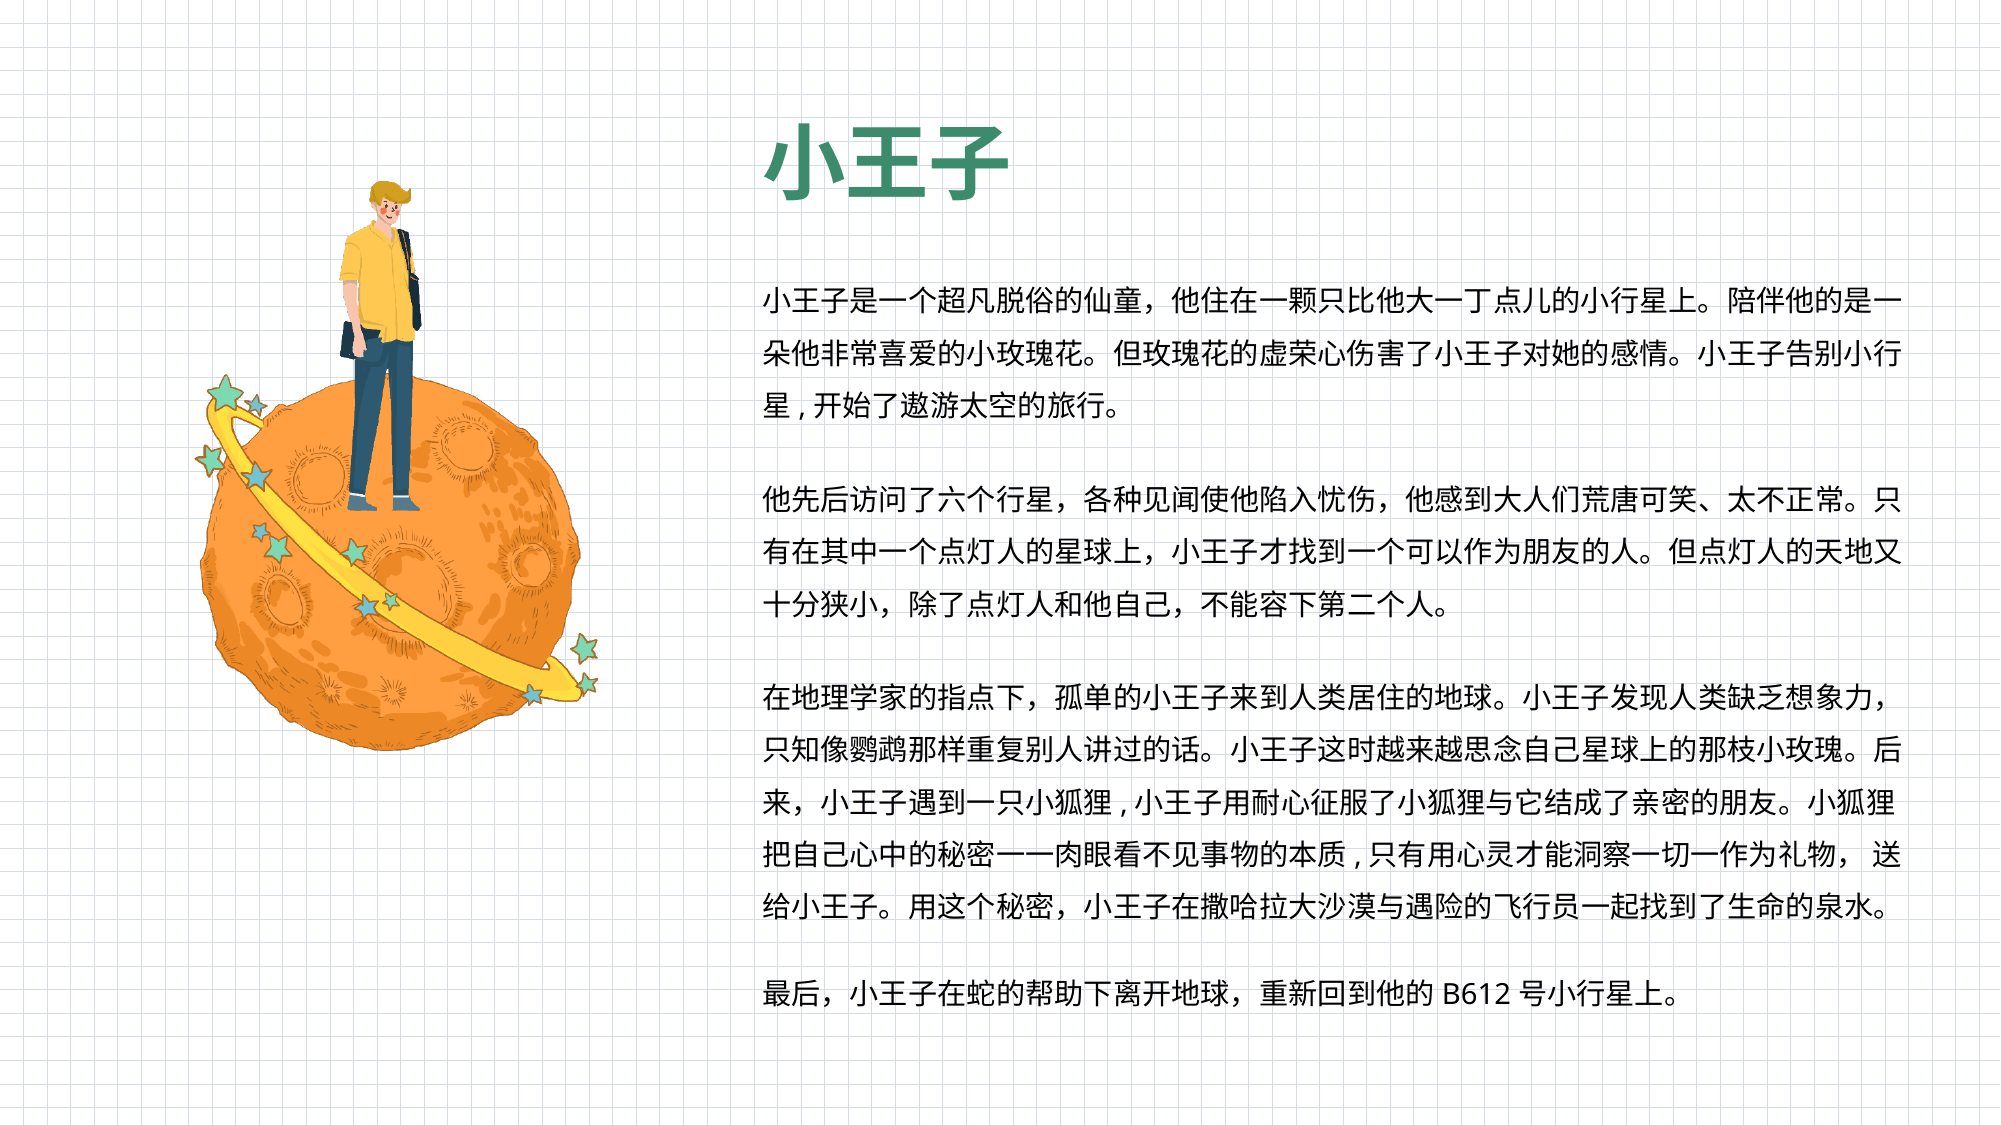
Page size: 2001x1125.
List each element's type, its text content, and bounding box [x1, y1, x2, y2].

picture [105, 141, 673, 854]
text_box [747, 257, 1929, 1013]
text_box 小王子 [747, 102, 1149, 218]
